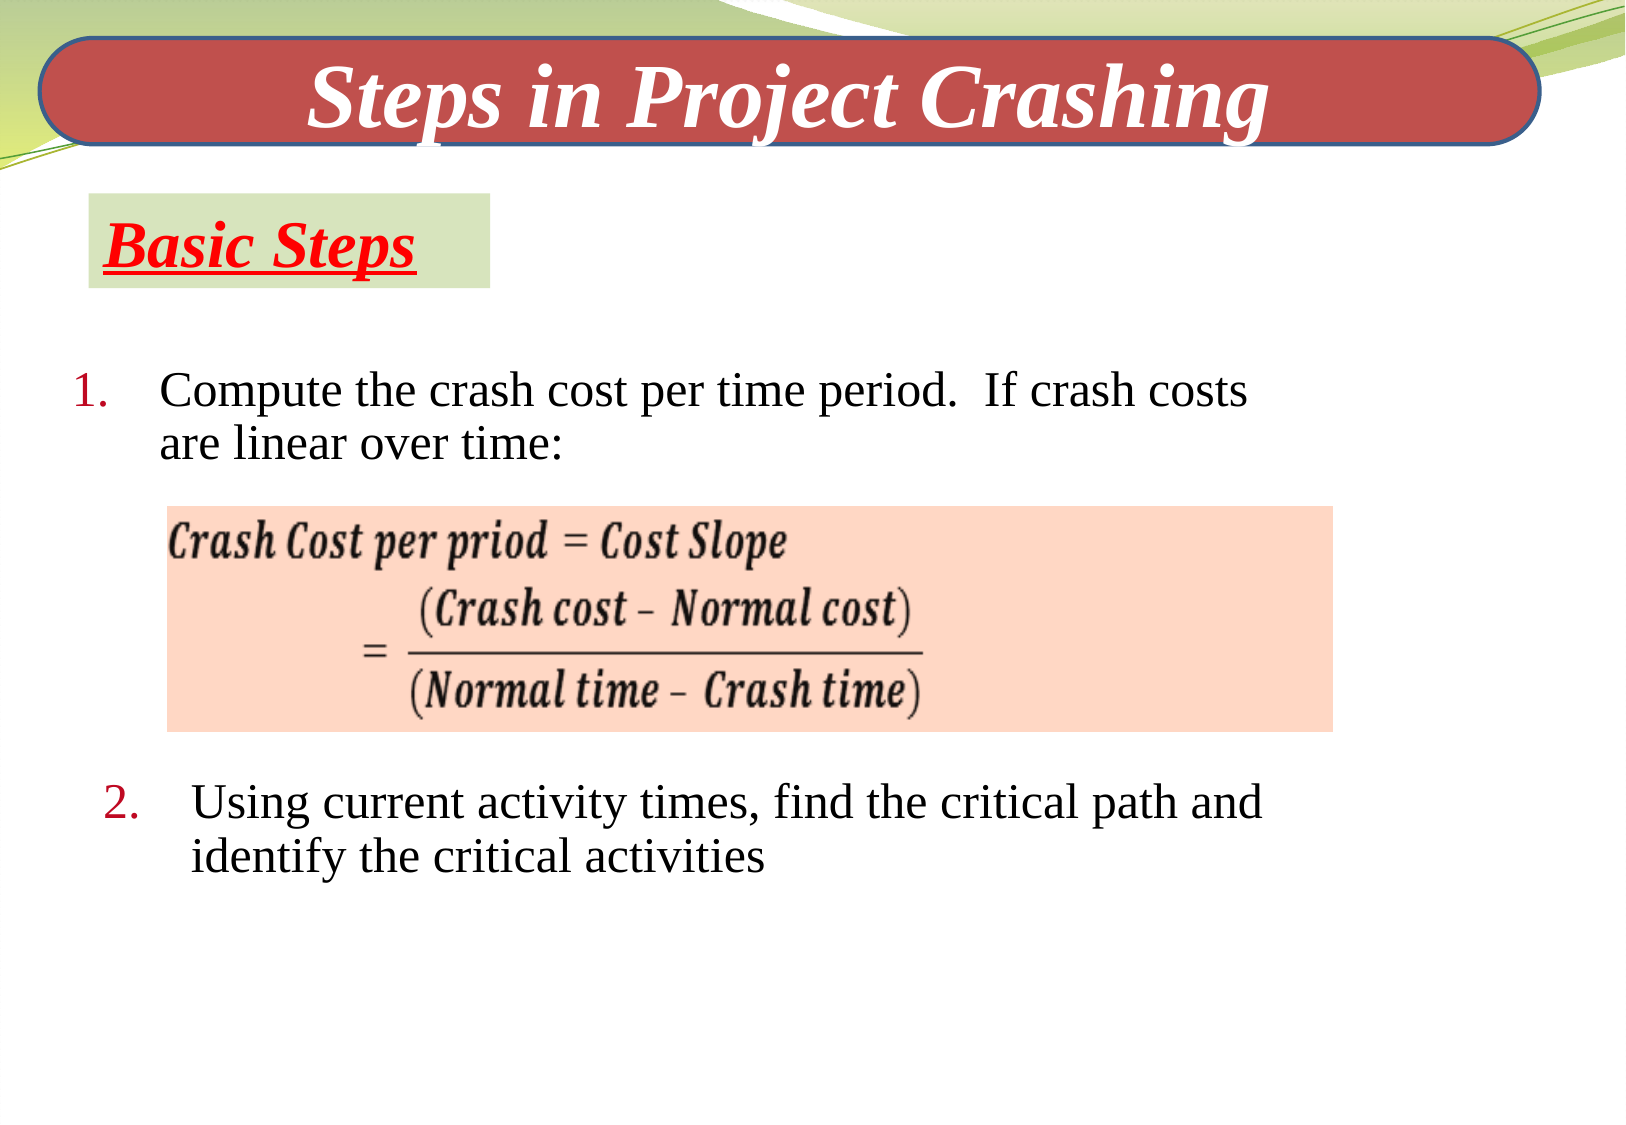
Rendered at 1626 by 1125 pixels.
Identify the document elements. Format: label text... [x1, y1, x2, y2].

text_box Steps in Project Crashing [39, 37, 1540, 145]
text_box Compute the crash cost per time period. If crash costs are linear over time: [57, 355, 1333, 486]
picture [167, 506, 1333, 732]
text_box Basic Steps [88, 193, 491, 289]
text_box Using current activity times, find the critical path and identify the critical activities [88, 768, 1364, 949]
